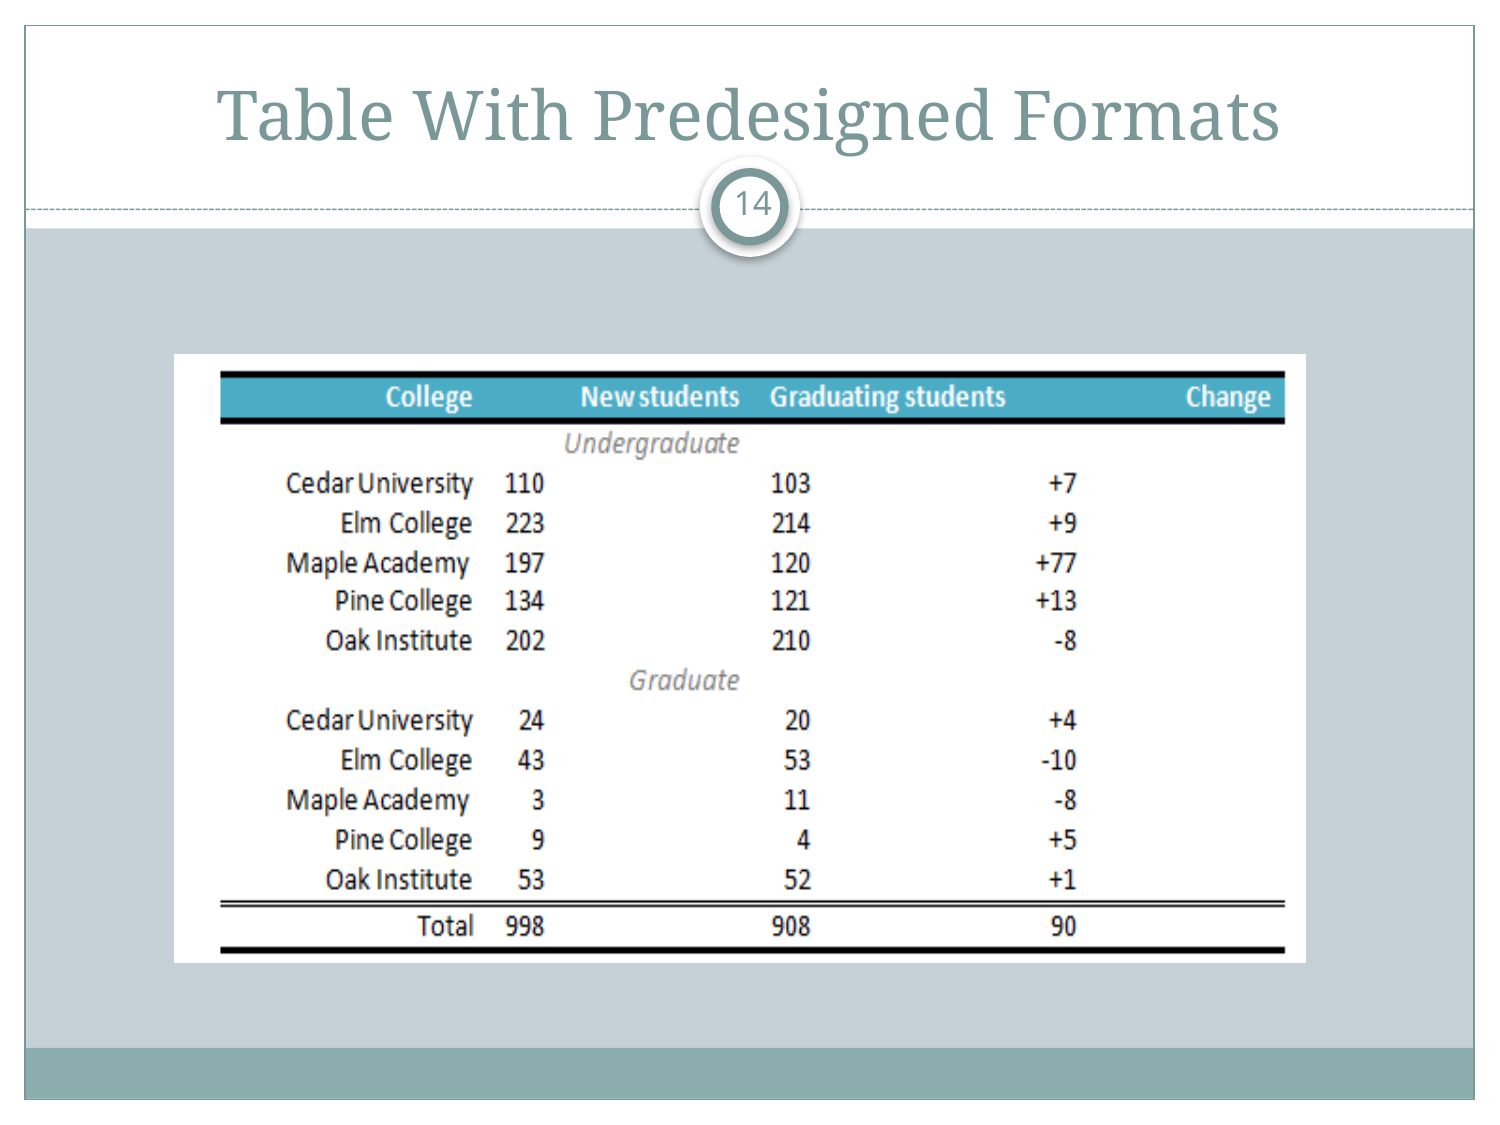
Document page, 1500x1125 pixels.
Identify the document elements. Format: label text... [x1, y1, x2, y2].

picture [174, 354, 1306, 963]
title Table With Predesigned Formats [49, 37, 1450, 162]
slide_number 14 [715, 168, 791, 241]
